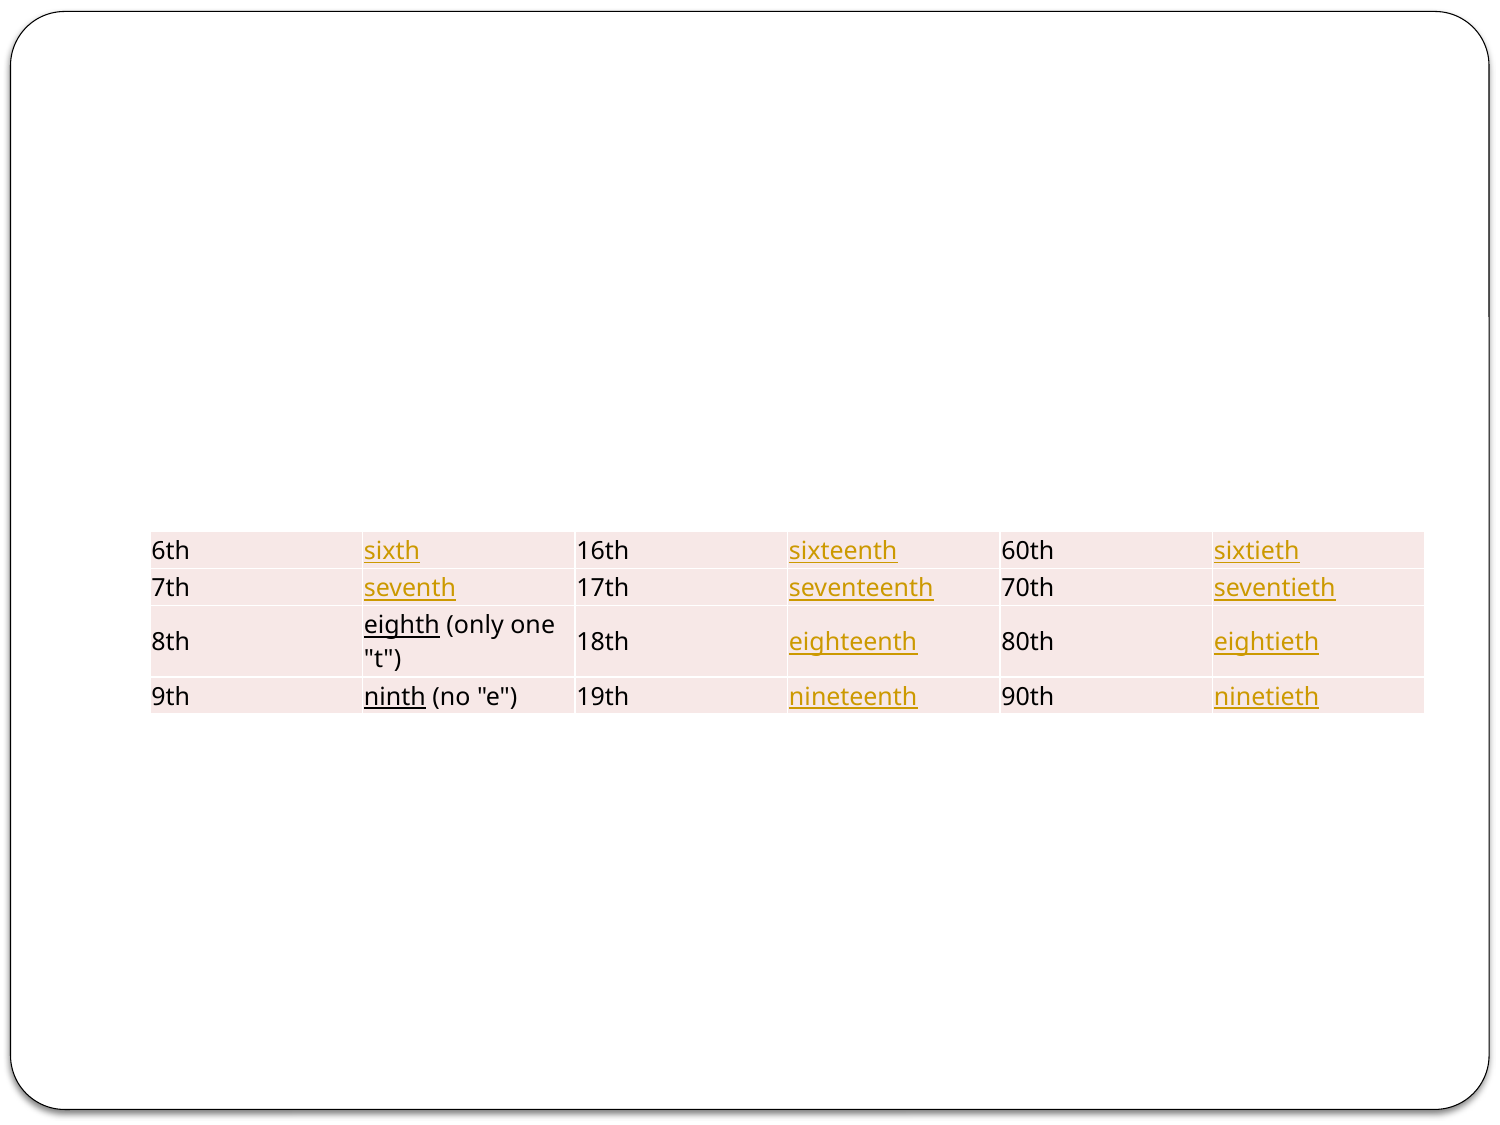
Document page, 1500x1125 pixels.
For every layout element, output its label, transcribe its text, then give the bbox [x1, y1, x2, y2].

table_cell eighth (only one "t") [363, 606, 574, 676]
table_cell 80th [1001, 606, 1212, 676]
table_cell 7th [151, 569, 362, 605]
table_cell nineteenth [788, 678, 999, 713]
table_cell ninth (no "e") [363, 678, 574, 713]
table_header sixtieth [1213, 532, 1424, 568]
table_header 6th [151, 532, 362, 568]
table_cell 9th [151, 678, 362, 713]
table_cell seventh [363, 569, 574, 605]
table_cell seventieth [1213, 569, 1424, 605]
table_cell 8th [151, 606, 362, 676]
table_header sixth [363, 532, 574, 568]
table_cell eighteenth [788, 606, 999, 676]
table_header 60th [1001, 532, 1212, 568]
table_cell seventeenth [788, 569, 999, 605]
table_cell 18th [576, 606, 787, 676]
table_cell 90th [1001, 678, 1212, 713]
table_cell 17th [576, 569, 787, 605]
table_header 16th [576, 532, 787, 568]
table_cell eightieth [1213, 606, 1424, 676]
table_header sixteenth [788, 532, 999, 568]
table_cell 70th [1001, 569, 1212, 605]
table_cell 19th [576, 678, 787, 713]
table_cell ninetieth [1213, 678, 1424, 713]
